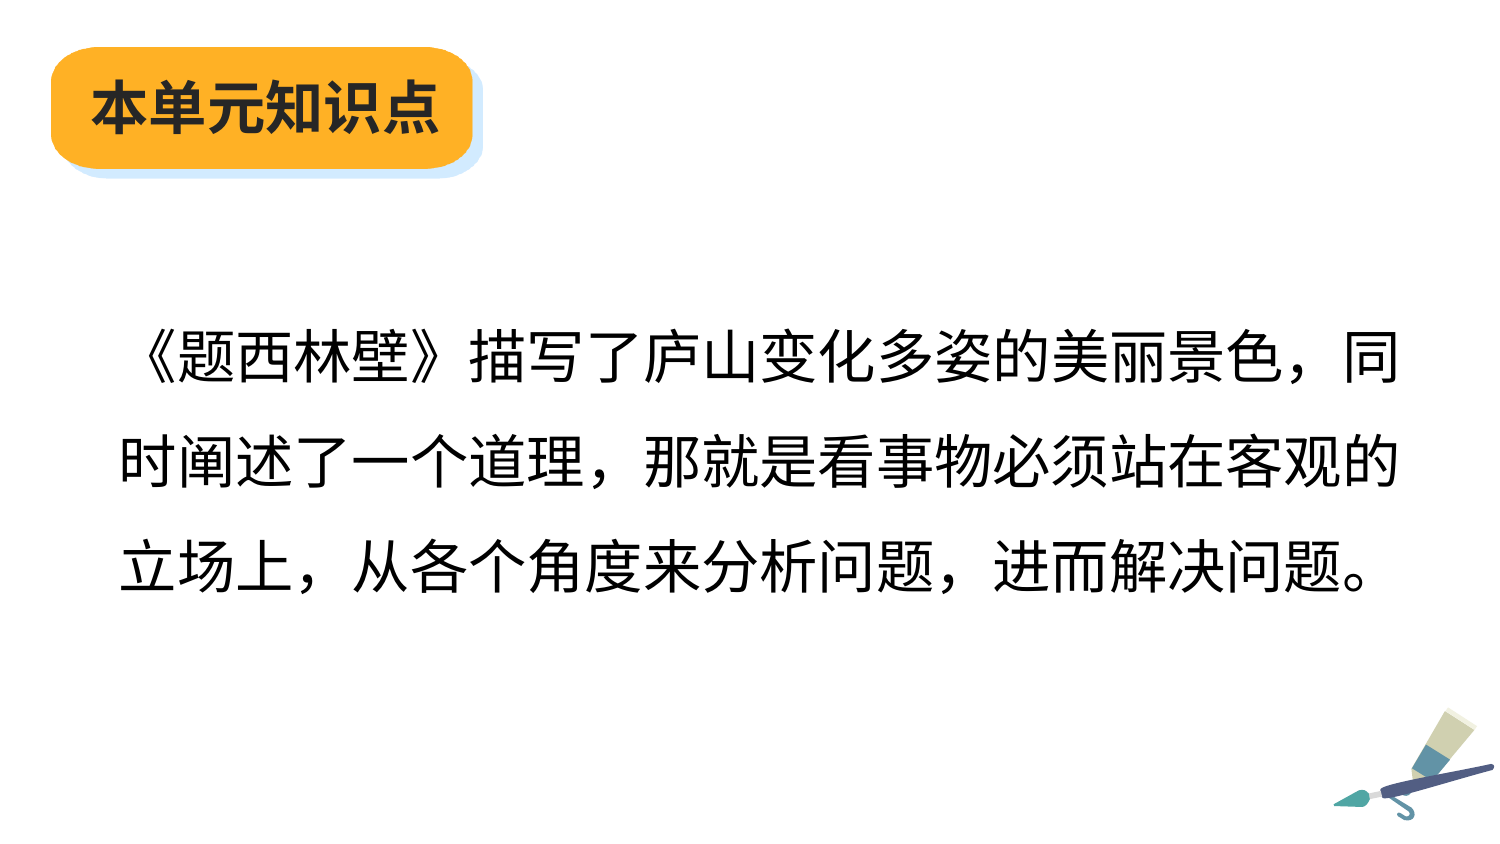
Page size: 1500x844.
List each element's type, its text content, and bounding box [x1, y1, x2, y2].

picture [51, 47, 483, 179]
text_box 《题西林壁》描写了庐山变化多姿的美丽景色，同时阐述了一个道理，那就是看事物必须站在客观的立场上，从各个角度来分析问题，进而解决问题。 [107, 279, 1414, 606]
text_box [1358, 708, 1481, 844]
